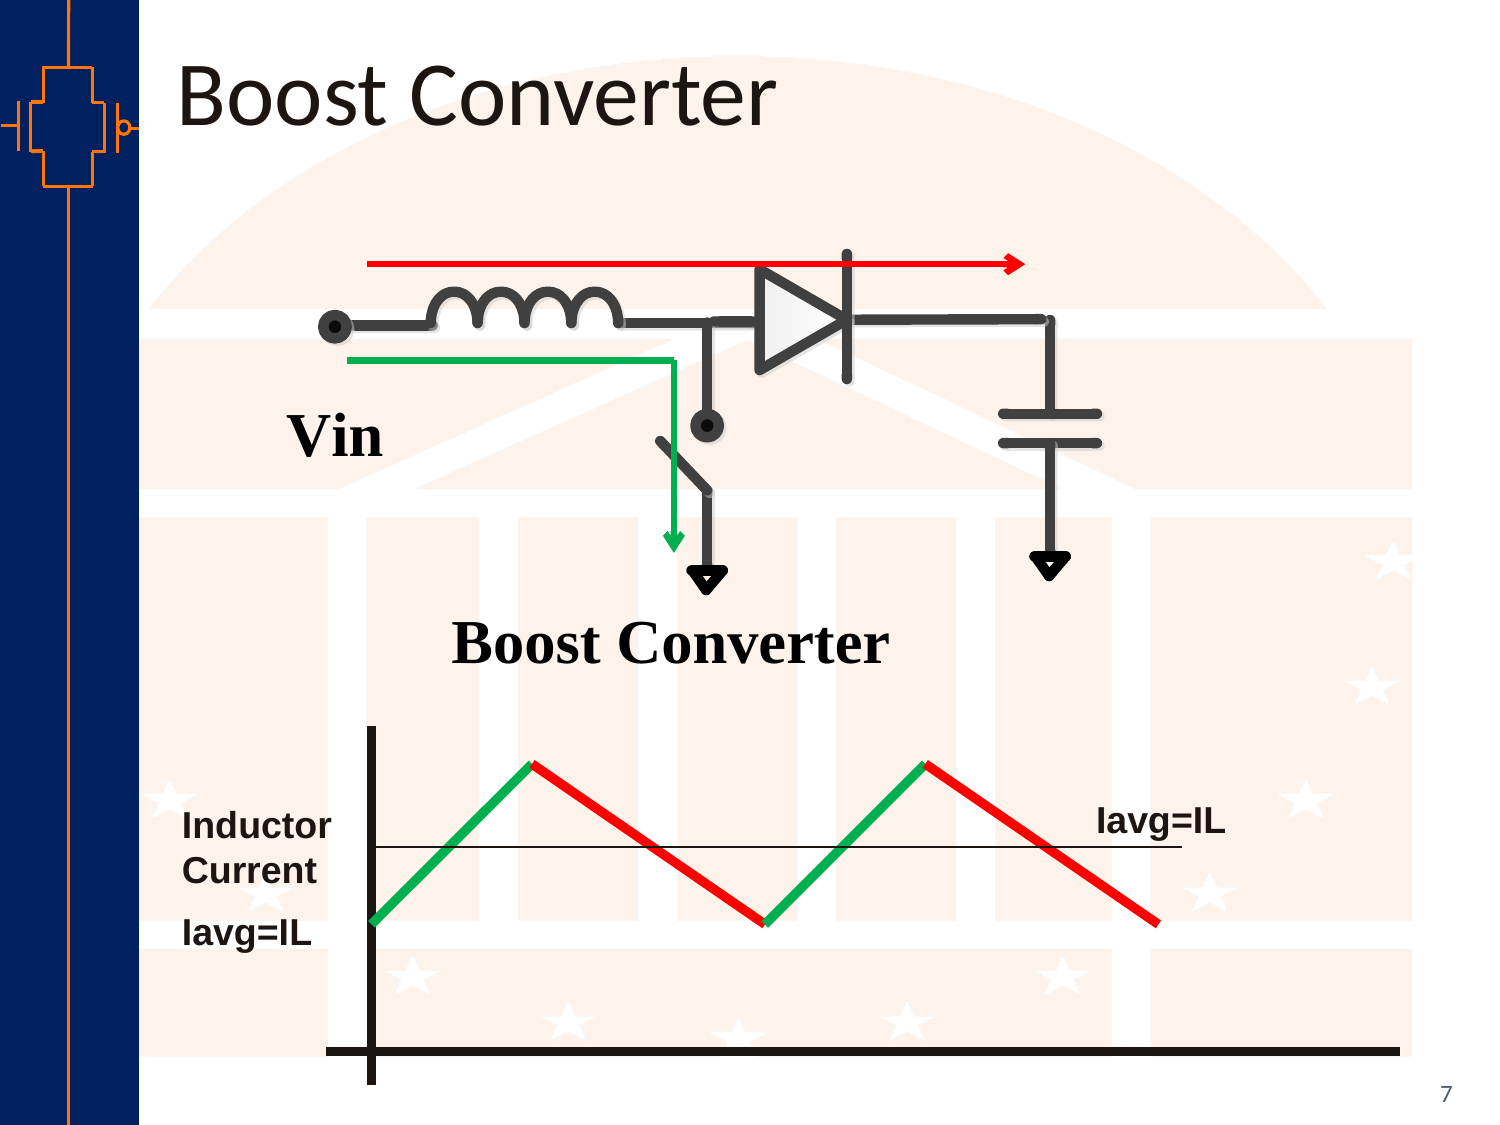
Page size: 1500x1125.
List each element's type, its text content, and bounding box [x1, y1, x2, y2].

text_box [924, 763, 1159, 845]
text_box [924, 858, 1159, 925]
slide_number 7 [1425, 1062, 1488, 1123]
text_box Inductor Current [167, 794, 358, 899]
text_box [531, 858, 753, 925]
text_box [764, 858, 913, 925]
text_box Iavg=IL [1161, 788, 1274, 849]
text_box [371, 857, 520, 925]
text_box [764, 763, 917, 845]
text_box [371, 763, 524, 846]
picture [284, 246, 1107, 685]
text_box Iavg=IL [167, 900, 360, 960]
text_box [531, 763, 757, 845]
text_box Boost Converter [161, 26, 1500, 151]
